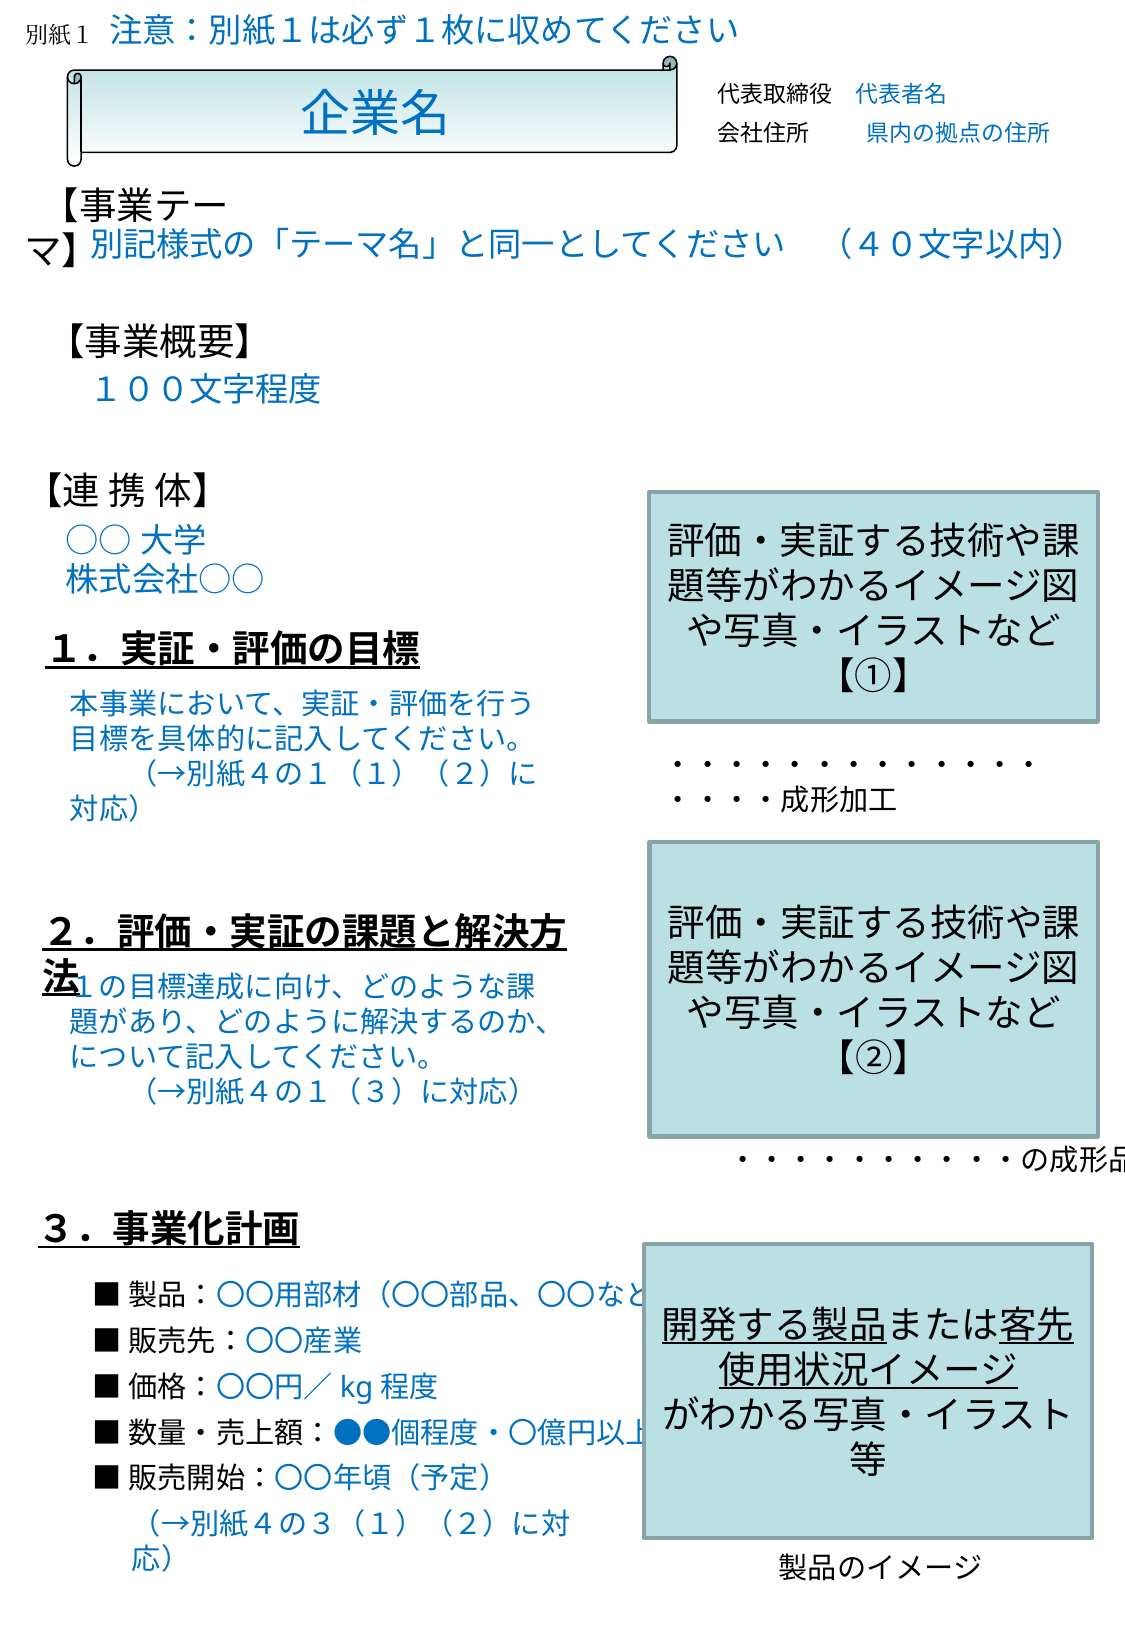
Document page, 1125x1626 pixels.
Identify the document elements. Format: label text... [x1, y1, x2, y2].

text_box 本事業において、実証・評価を行う目標を具体的に記入してください。 （→別紙４の１（１）（２）に対応） [55, 678, 566, 865]
text_box 【連 携 体】 [10, 460, 245, 520]
text_box 企業名 [67, 56, 677, 167]
text_box １．実証・評価の目標 [30, 618, 650, 678]
text_box 【事業テーマ】 [9, 175, 315, 280]
text_box 別紙１ [0, 13, 94, 56]
text_box 別記様式の「テーマ名」と同一としてください （４０文字以内） [75, 215, 1106, 271]
text_box （→別紙４の３（１）（２）に対応） [117, 1498, 628, 1625]
text_box 開発する製品または客先使用状況イメージ がわかる写真・イラスト等 [643, 1243, 1093, 1538]
text_box １００文字程度 [74, 360, 1106, 416]
text_box ○○大学 株式会社○○ [51, 511, 359, 606]
text_box ・・・・・・・・・・の成形品 [713, 1137, 1007, 1184]
text_box ３．事業化計画 [22, 1197, 315, 1258]
text_box 評価・実証する技術や課題等がわかるイメージ図や写真・イラストなど【①】 [649, 491, 1098, 722]
text_box 【事業概要】 [14, 310, 1121, 371]
text_box 代表取締役 代表者名 会社住所 県内の拠点の住所 [702, 72, 1093, 154]
text_box 製品のイメージ [763, 1541, 1019, 1592]
text_box ■製品：〇〇用部材（〇〇部品、〇〇など） ■販売先：〇〇産業 ■価格：〇〇円／kg程度 ■数量・売上額：●●個程度・〇億円以上 ■販売開始：〇〇年頃（予定） [77, 1258, 643, 1503]
text_box 注意：別紙１は必ず１枚に収めてください [94, 1, 1125, 56]
text_box １の目標達成に向け、どのような課題があり、どのように解決するのか、について記入してください。 （→別紙４の１（３）に対応） [54, 960, 574, 1149]
text_box ２．評価・実証の課題と解決方法 [27, 900, 614, 1005]
text_box 評価・実証する技術や課題等がわかるイメージ図や写真・イラストなど【②】 [649, 842, 1098, 1137]
text_box ・・・・・・・・・・・・・・・・・成形加工 [649, 739, 1060, 790]
